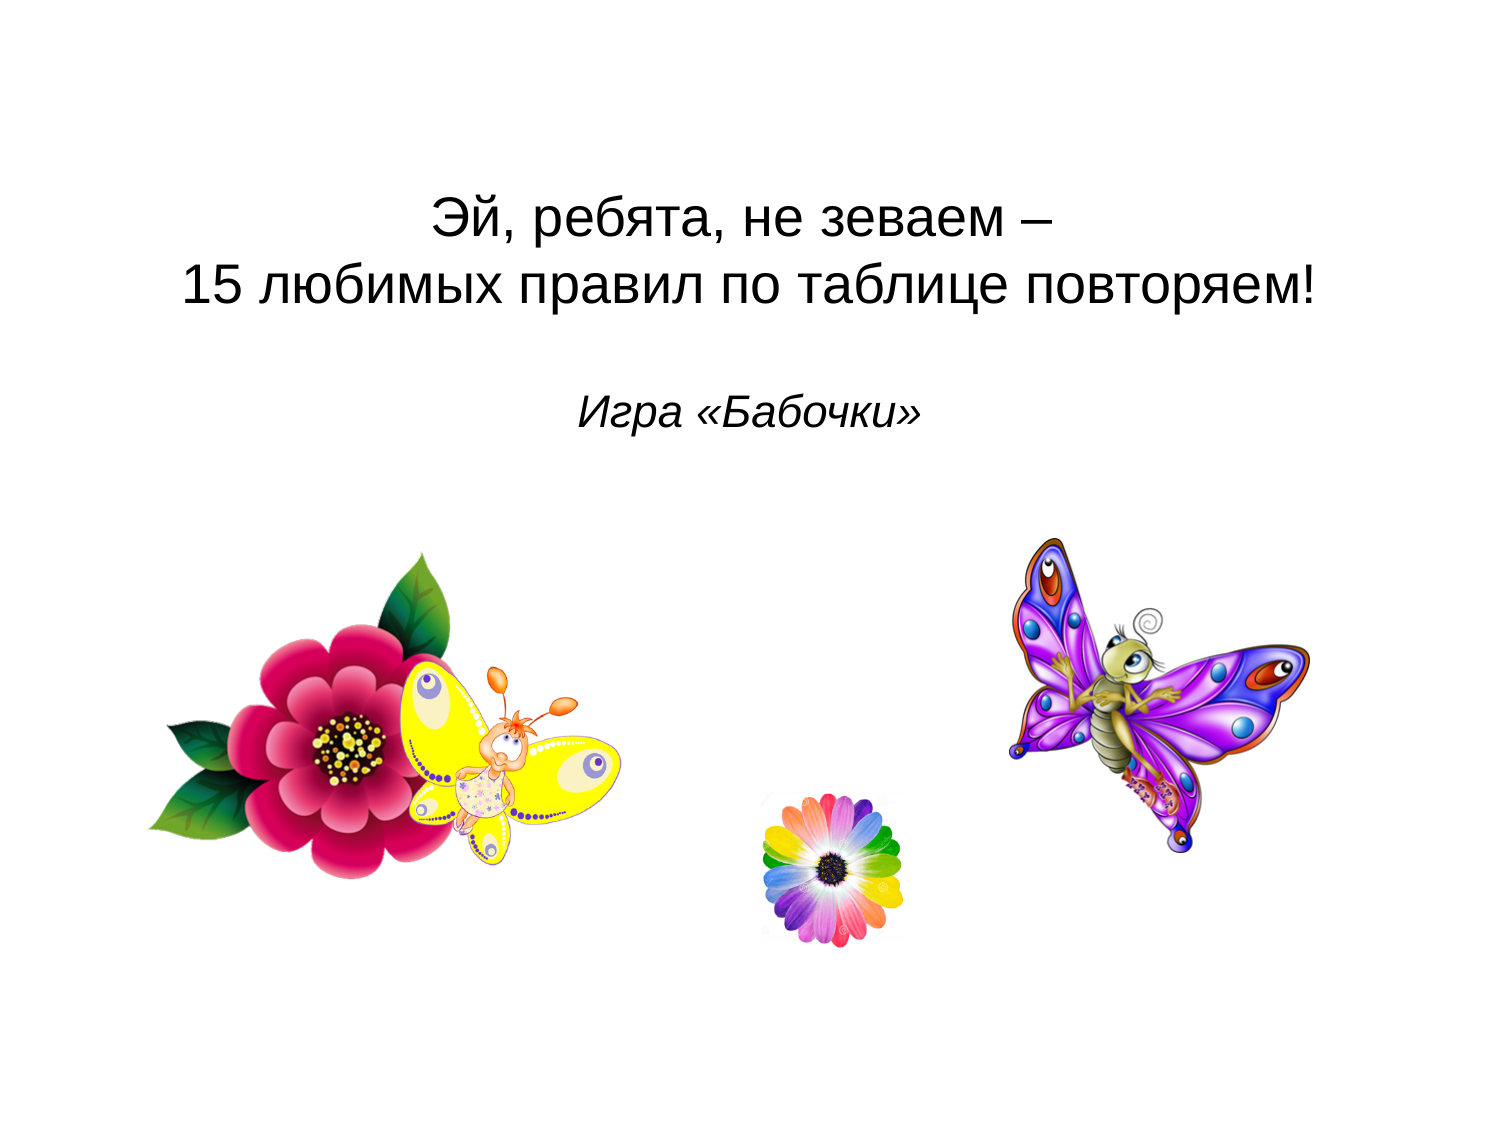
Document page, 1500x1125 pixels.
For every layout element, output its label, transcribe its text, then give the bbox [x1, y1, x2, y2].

picture [761, 791, 904, 948]
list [147, 550, 484, 882]
picture [396, 656, 622, 870]
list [1009, 538, 1310, 854]
title Эй, ребята, не зеваем – 15 любимых правил по таблице повторяем! Игра «Бабочки» [75, 172, 1425, 445]
